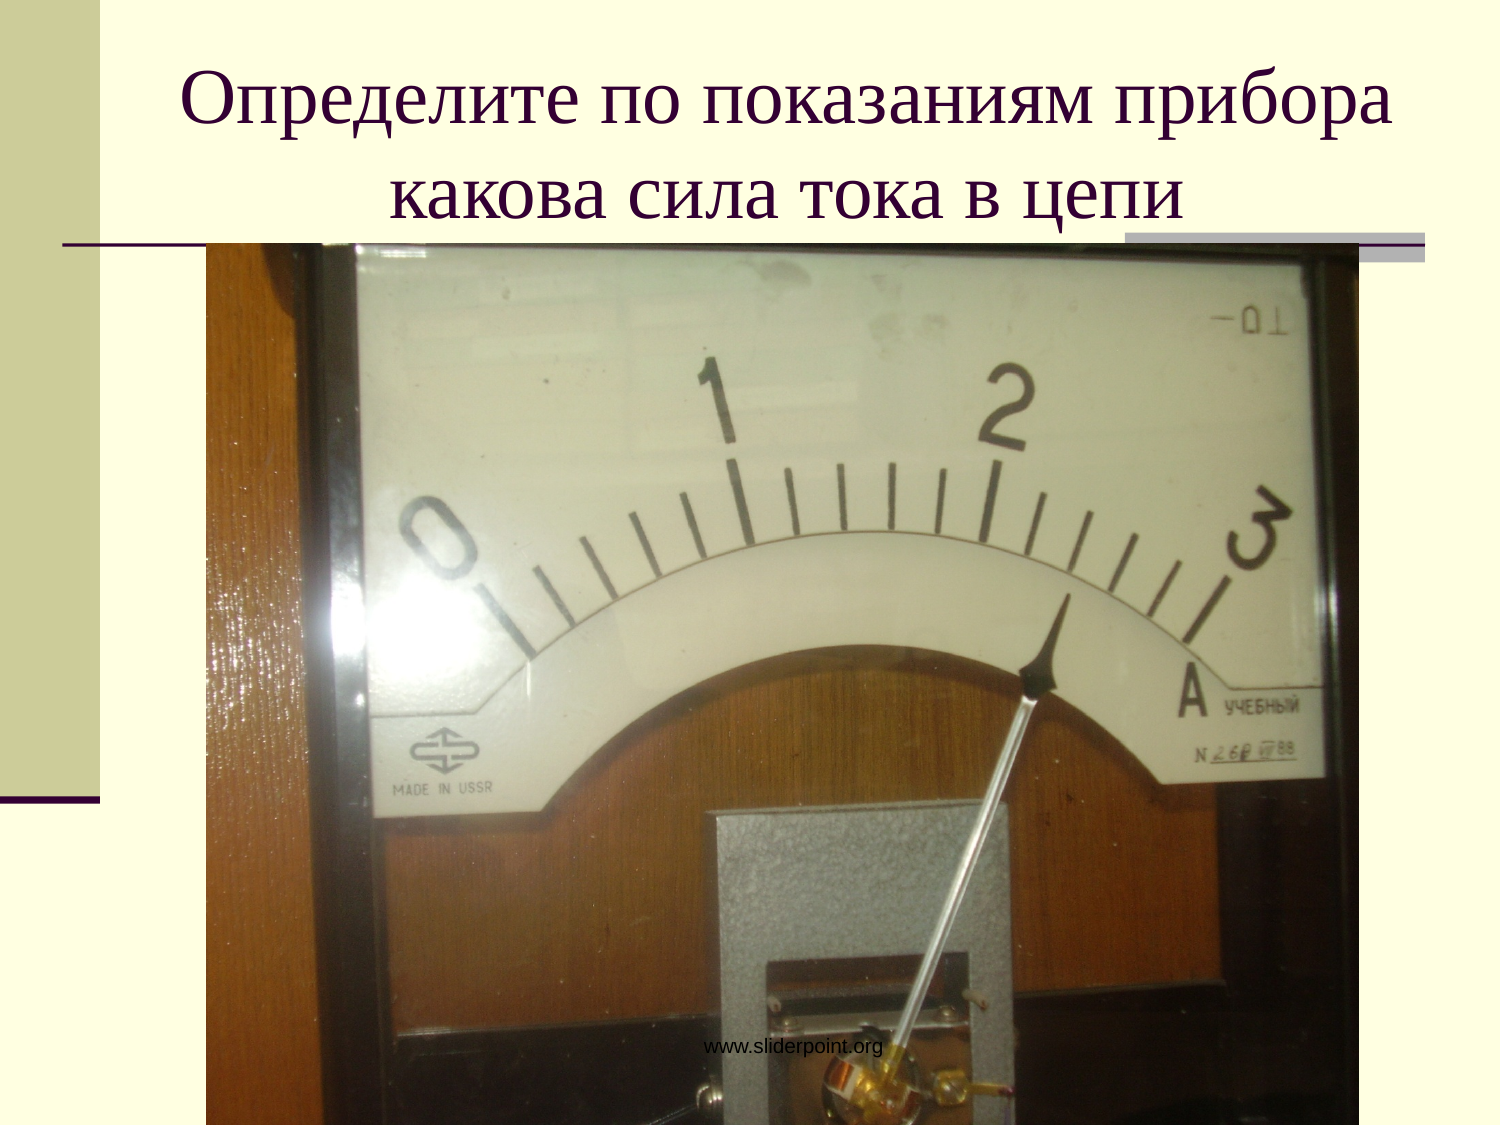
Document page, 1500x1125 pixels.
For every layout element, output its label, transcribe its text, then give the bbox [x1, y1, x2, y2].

picture [206, 243, 1359, 1125]
title Определите по показаниям прибора какова сила тока в цепи [149, 45, 1426, 234]
